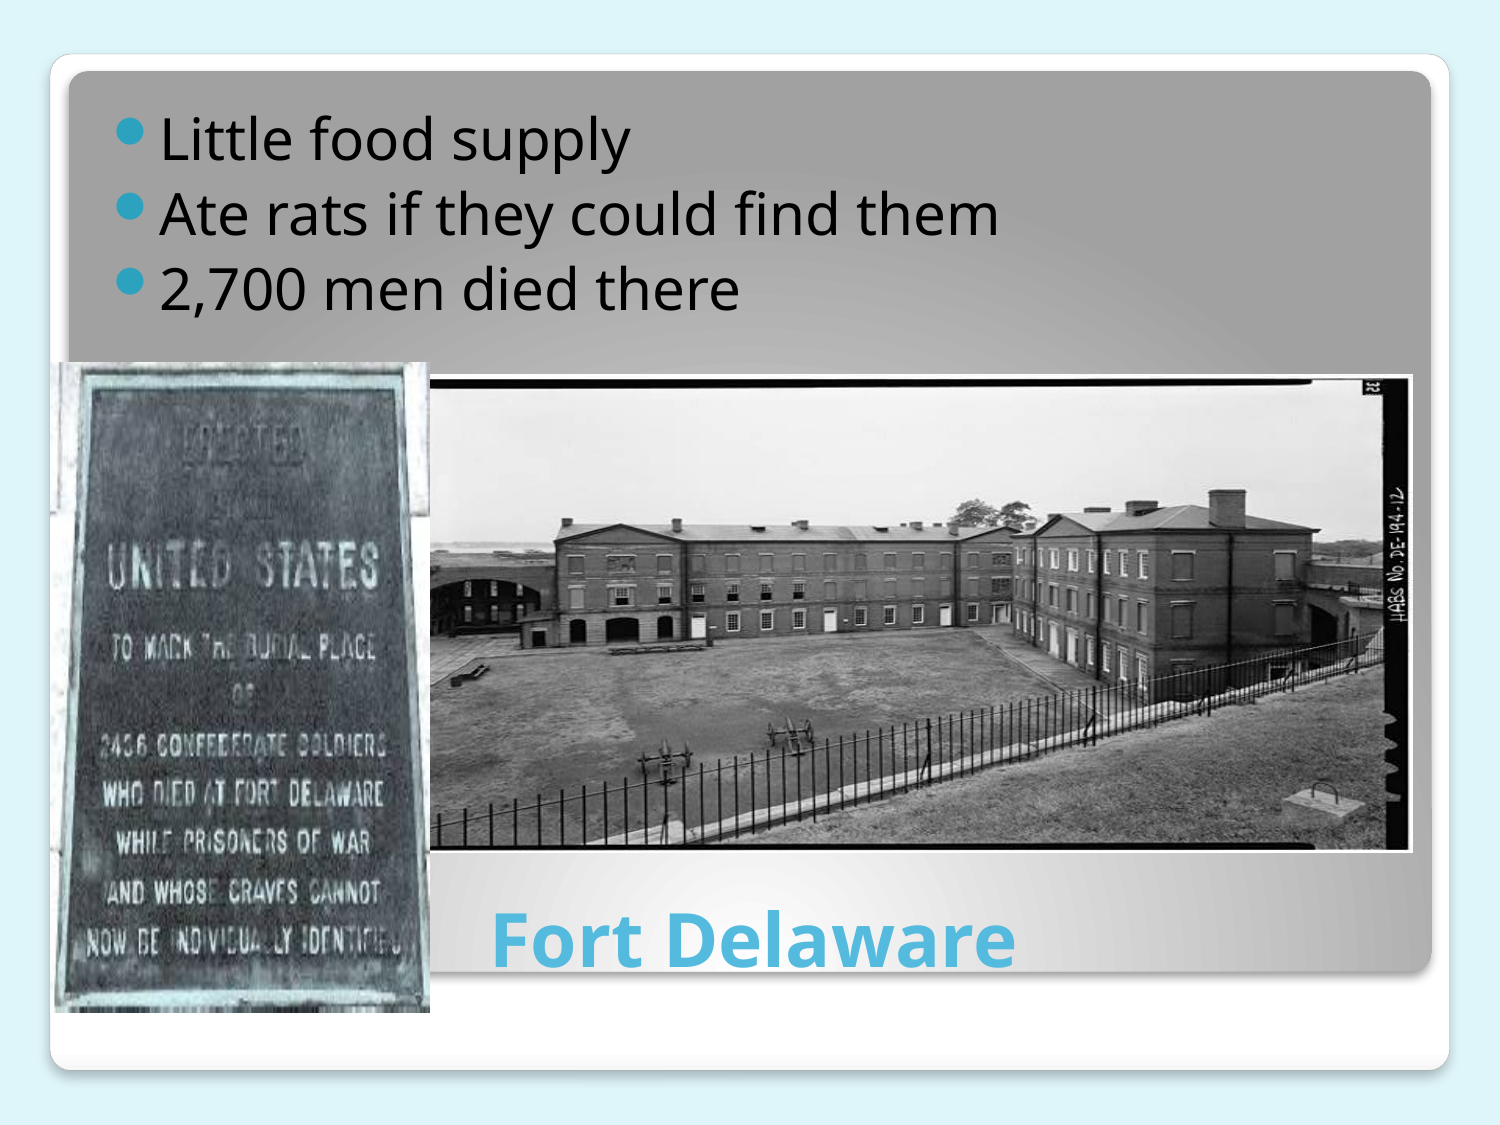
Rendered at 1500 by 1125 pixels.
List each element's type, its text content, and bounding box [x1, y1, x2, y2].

list Little food supply Ate rats if they could find them 2,700 men died there [82, 86, 1425, 774]
title Fort Delaware [438, 817, 1425, 990]
picture [49, 362, 1413, 1013]
